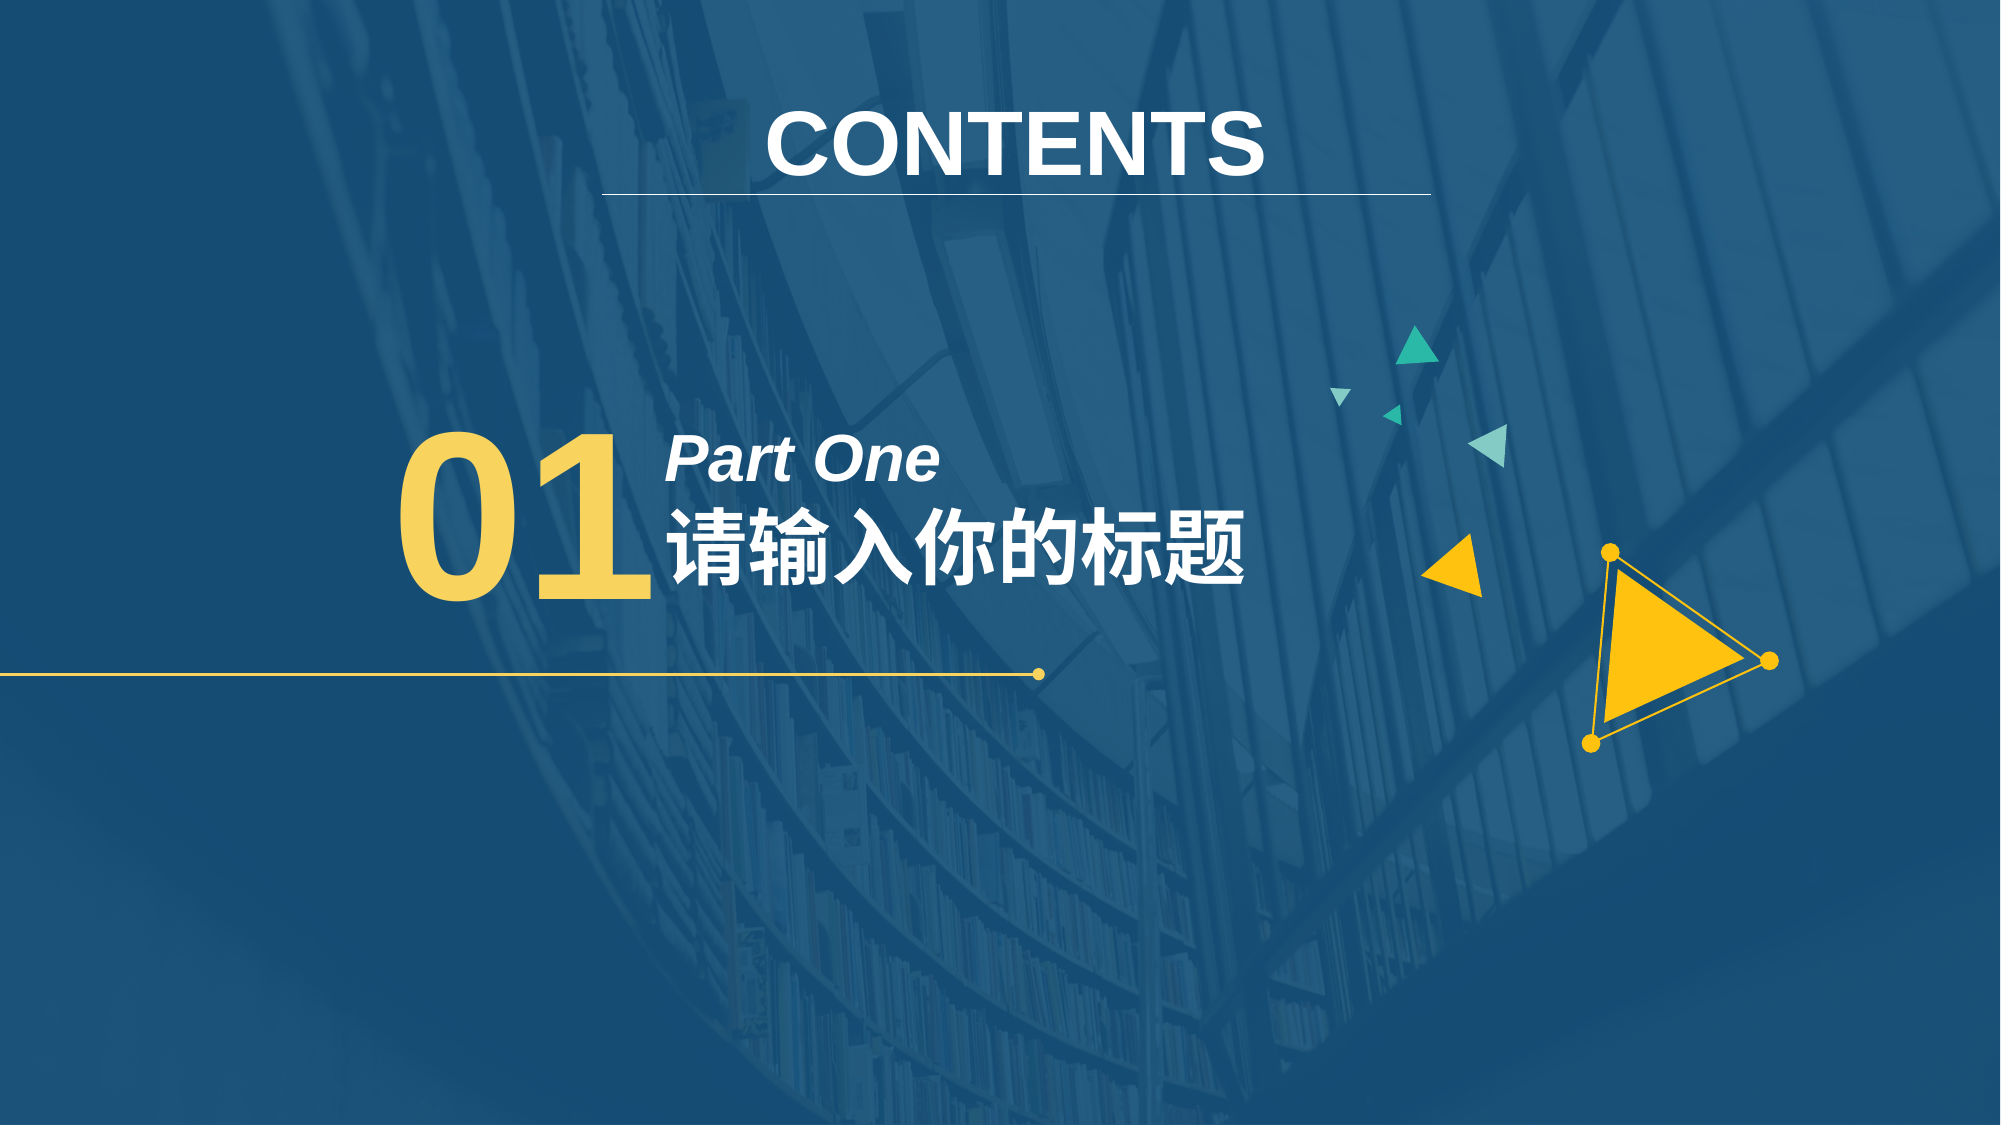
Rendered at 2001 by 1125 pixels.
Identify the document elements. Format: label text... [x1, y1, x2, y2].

picture [0, 0, 2001, 1125]
text_box CONTENTS [764, 83, 1269, 194]
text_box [1293, 376, 1802, 730]
text_box Part One [649, 407, 967, 502]
text_box 01 [391, 359, 658, 648]
text_box 请输入你的标题 [649, 488, 1288, 603]
